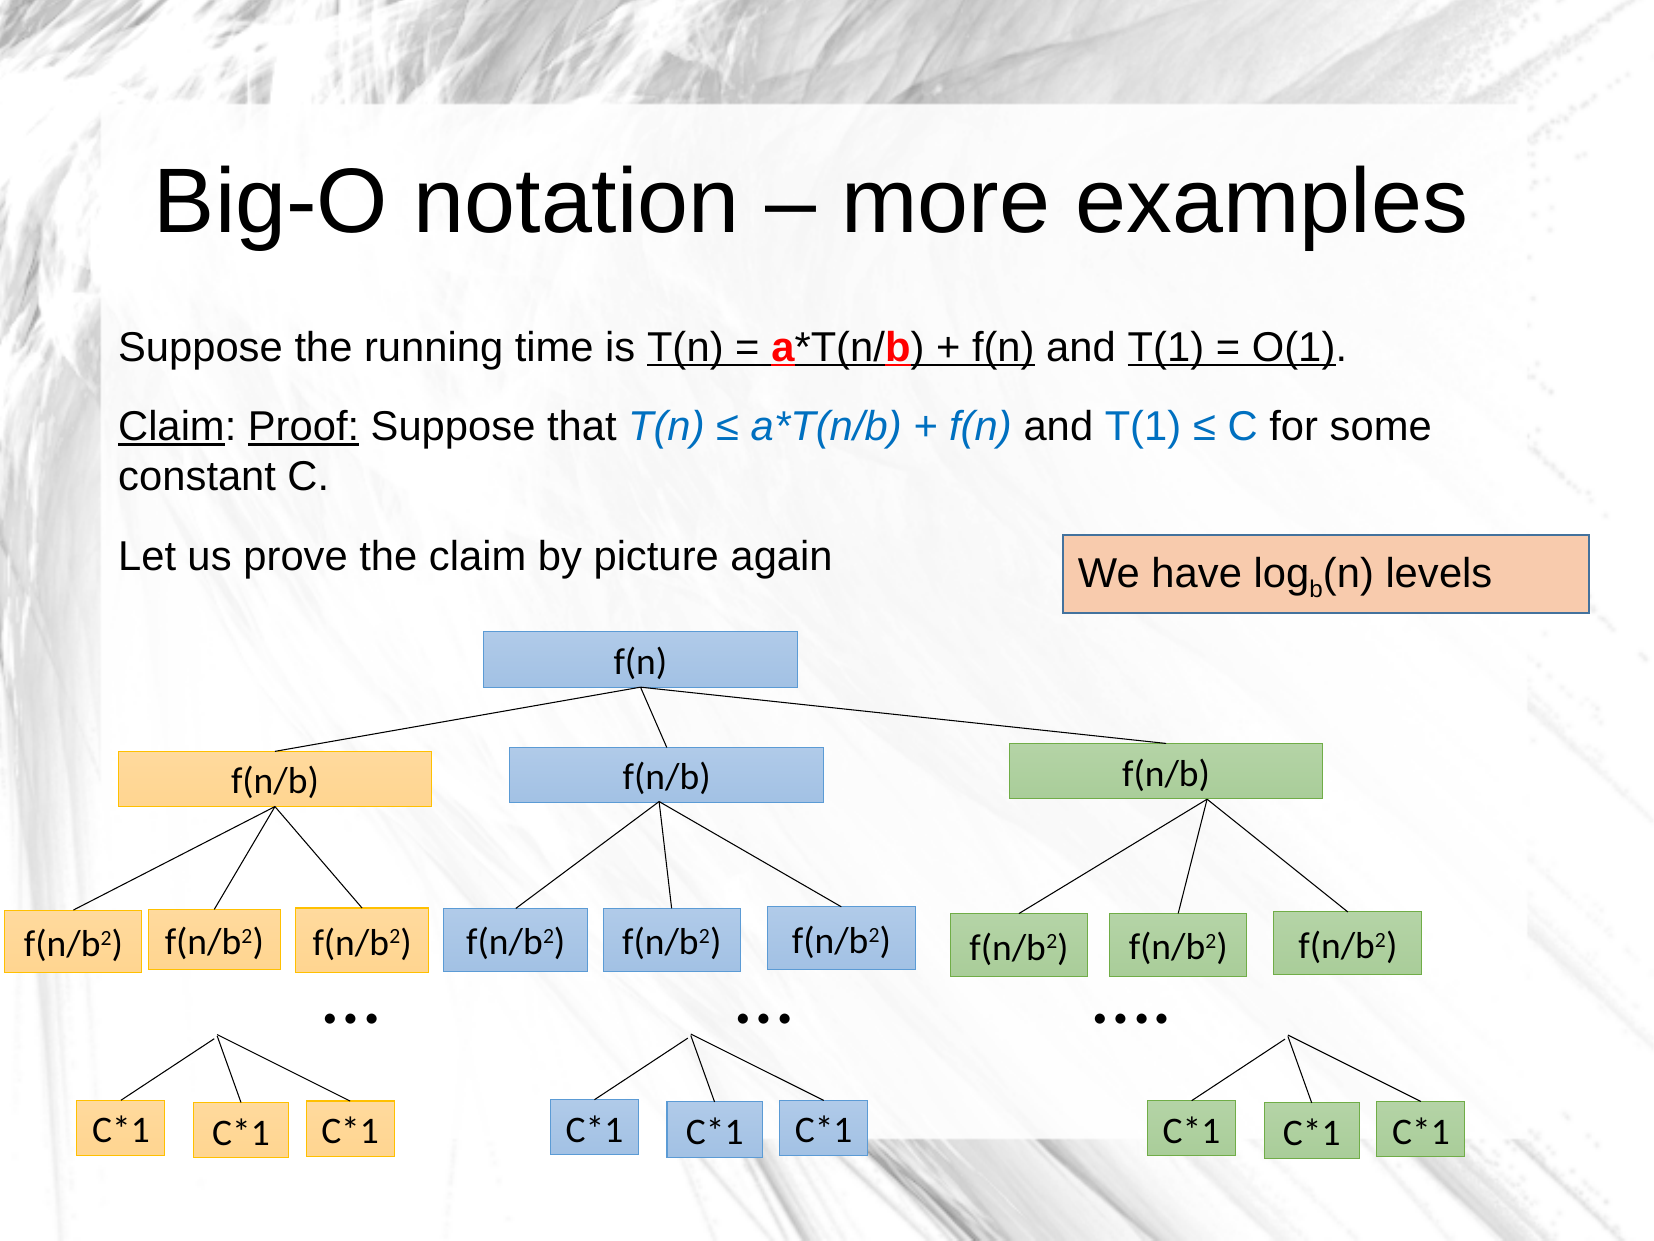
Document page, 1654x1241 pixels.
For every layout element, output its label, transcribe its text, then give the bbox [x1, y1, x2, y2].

picture [0, 0, 1654, 1241]
text_box f(n) [483, 631, 798, 687]
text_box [118, 687, 1323, 799]
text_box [4, 799, 1422, 977]
text_box … … …. [308, 977, 1381, 1033]
text_box We have logb(n) levels [1063, 534, 1589, 613]
list Suppose the running time is T(n) = a*T(n/b) + f(n) and T(1) = O(1). Claim: Proof: Suppose that T(n) ≤ a*T(n/b) + f(n) and T(1) ≤ C for some constant C. Let us prove the claim by picture again [118, 319, 1571, 1102]
title Big-O notation – more examples [118, 112, 1506, 281]
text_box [76, 1033, 1465, 1159]
